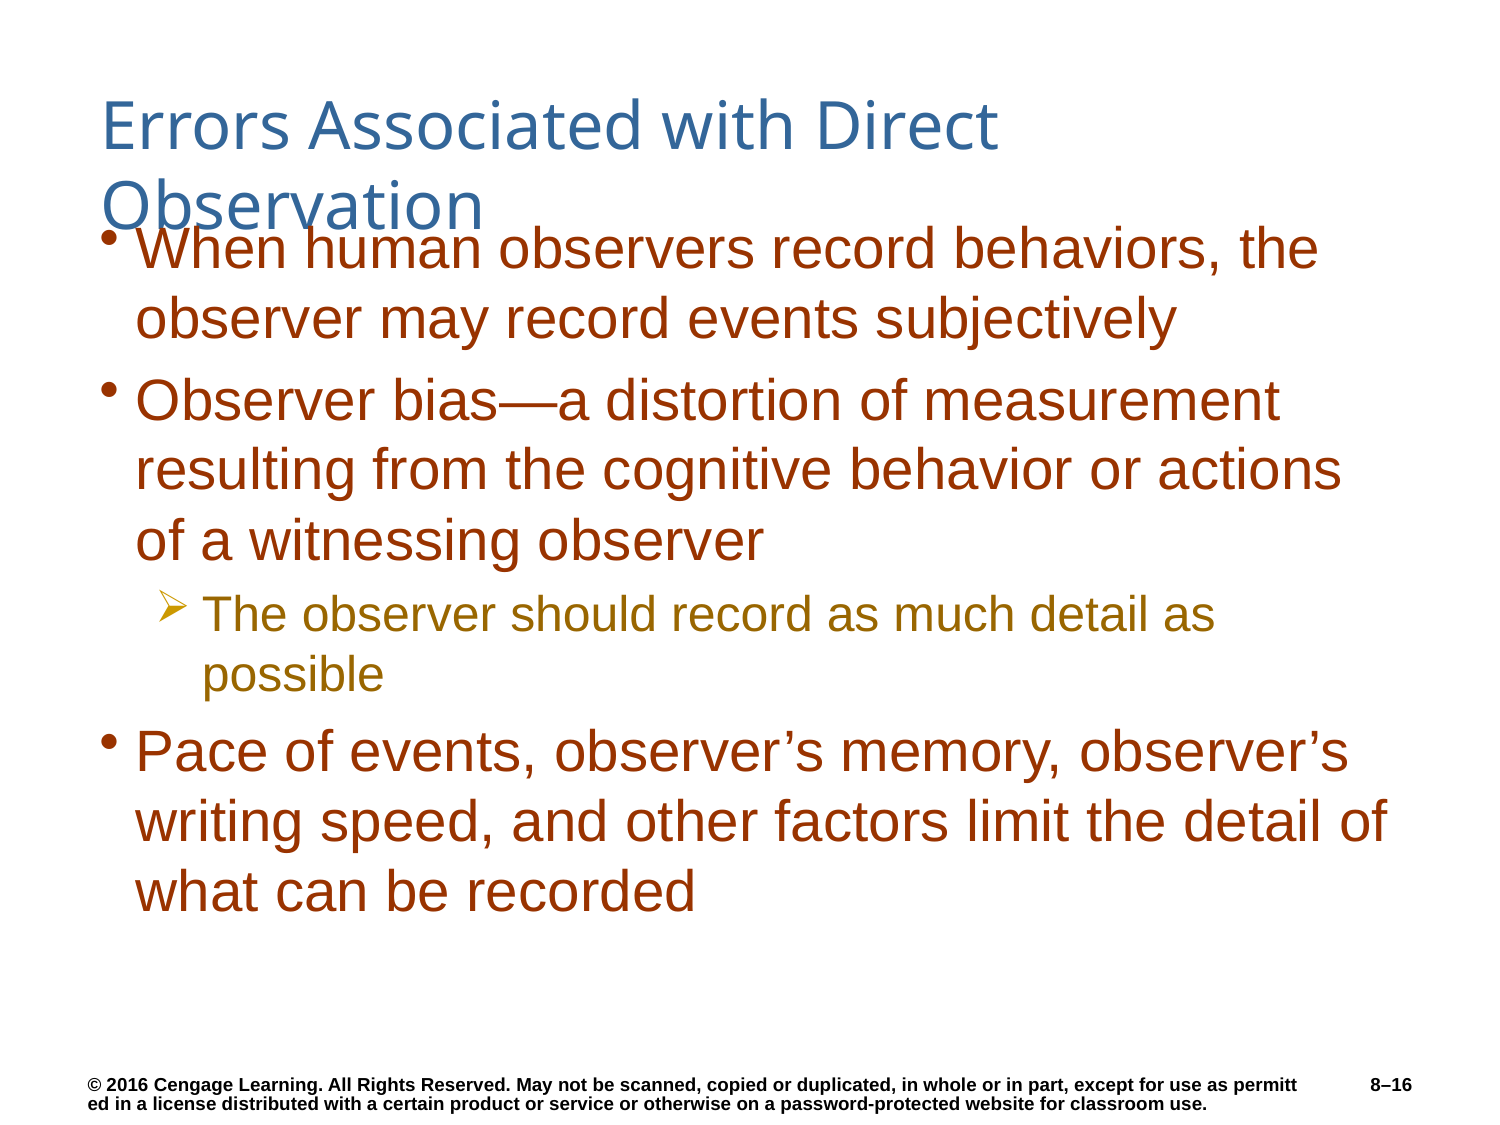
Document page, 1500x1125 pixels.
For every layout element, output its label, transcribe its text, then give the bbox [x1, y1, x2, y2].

list When human observers record behaviors, the observer may record events subjectively Observer bias—a distortion of measurement resulting from the cognitive behavior or actions of a witnessing observer The observer should record as much detail as possible Pace of events, observer’s memory, observer’s writing speed, and other factors limit the detail of what can be recorded [84, 202, 1414, 1013]
title Errors Associated with Direct Observation [85, 75, 1411, 171]
footer © 2016 Cengage Learning. All Rights Reserved. May not be scanned, copied or duplicated, in whole or in part, except for use as permitted in a license distributed with a certain product or service or otherwise on a password-protected website for classroom use. [87, 1057, 1050, 1103]
slide_number 8–16 [1050, 1042, 1413, 1103]
